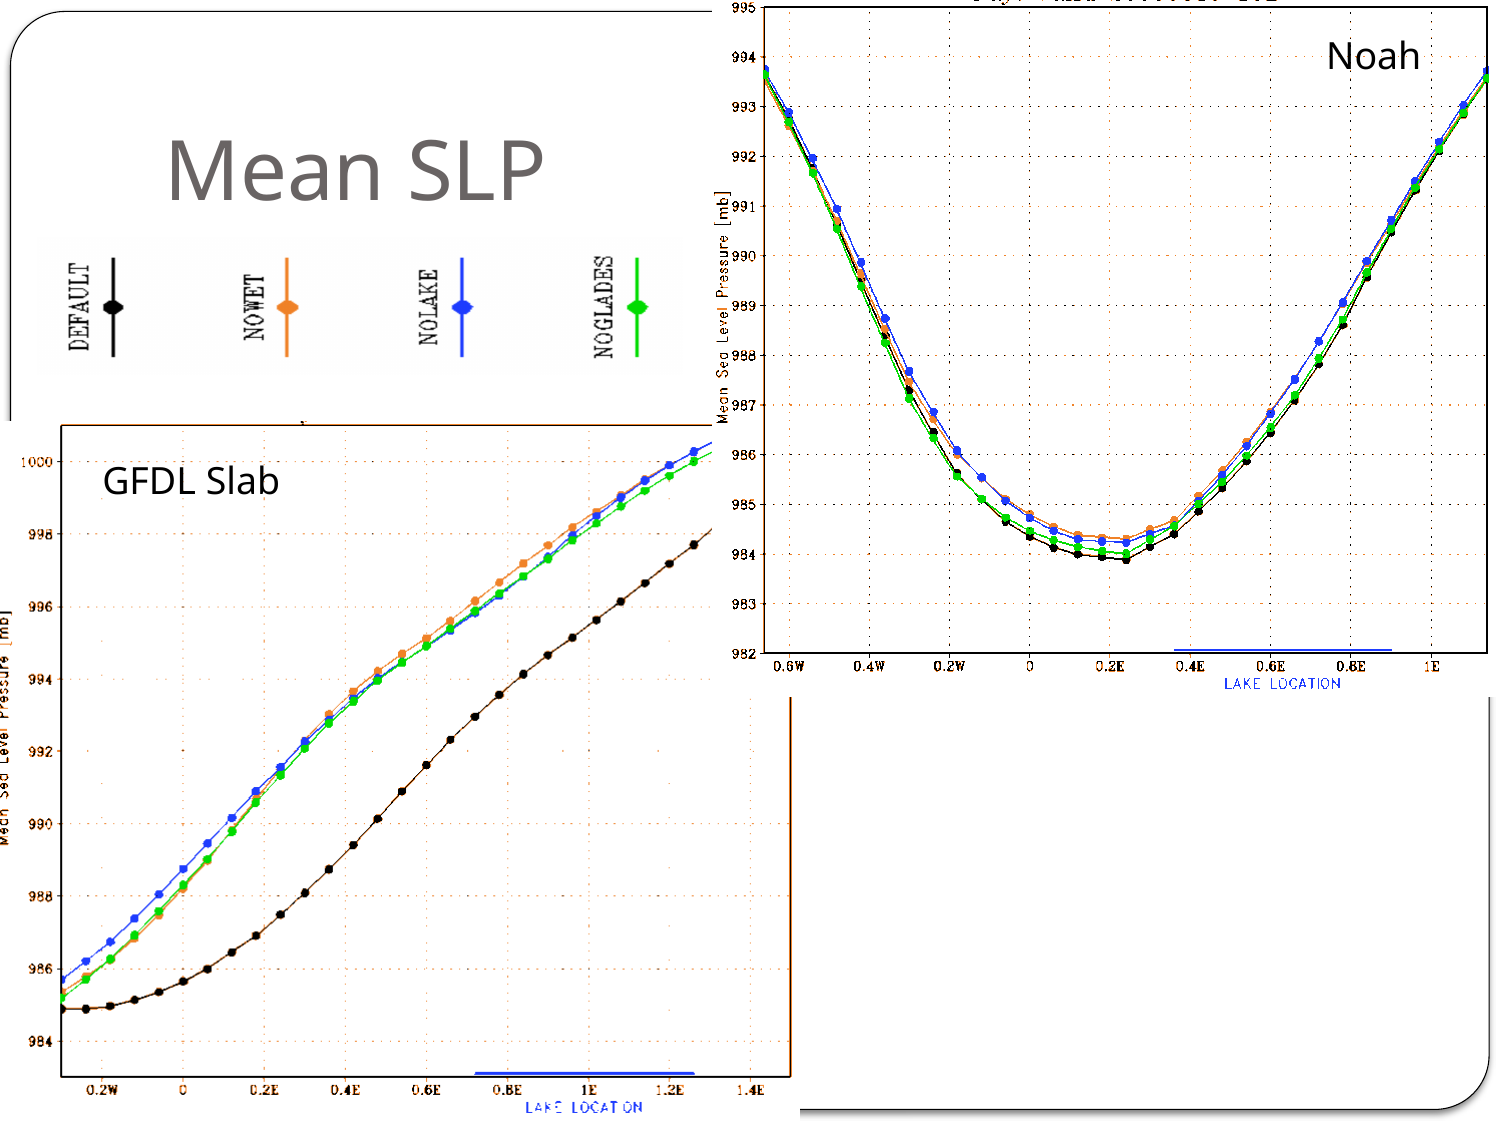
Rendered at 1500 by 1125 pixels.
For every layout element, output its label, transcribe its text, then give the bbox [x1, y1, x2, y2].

title Mean SLP [150, 45, 285, 233]
picture [0, 0, 1500, 1123]
title Mean SLP [434, 45, 706, 233]
